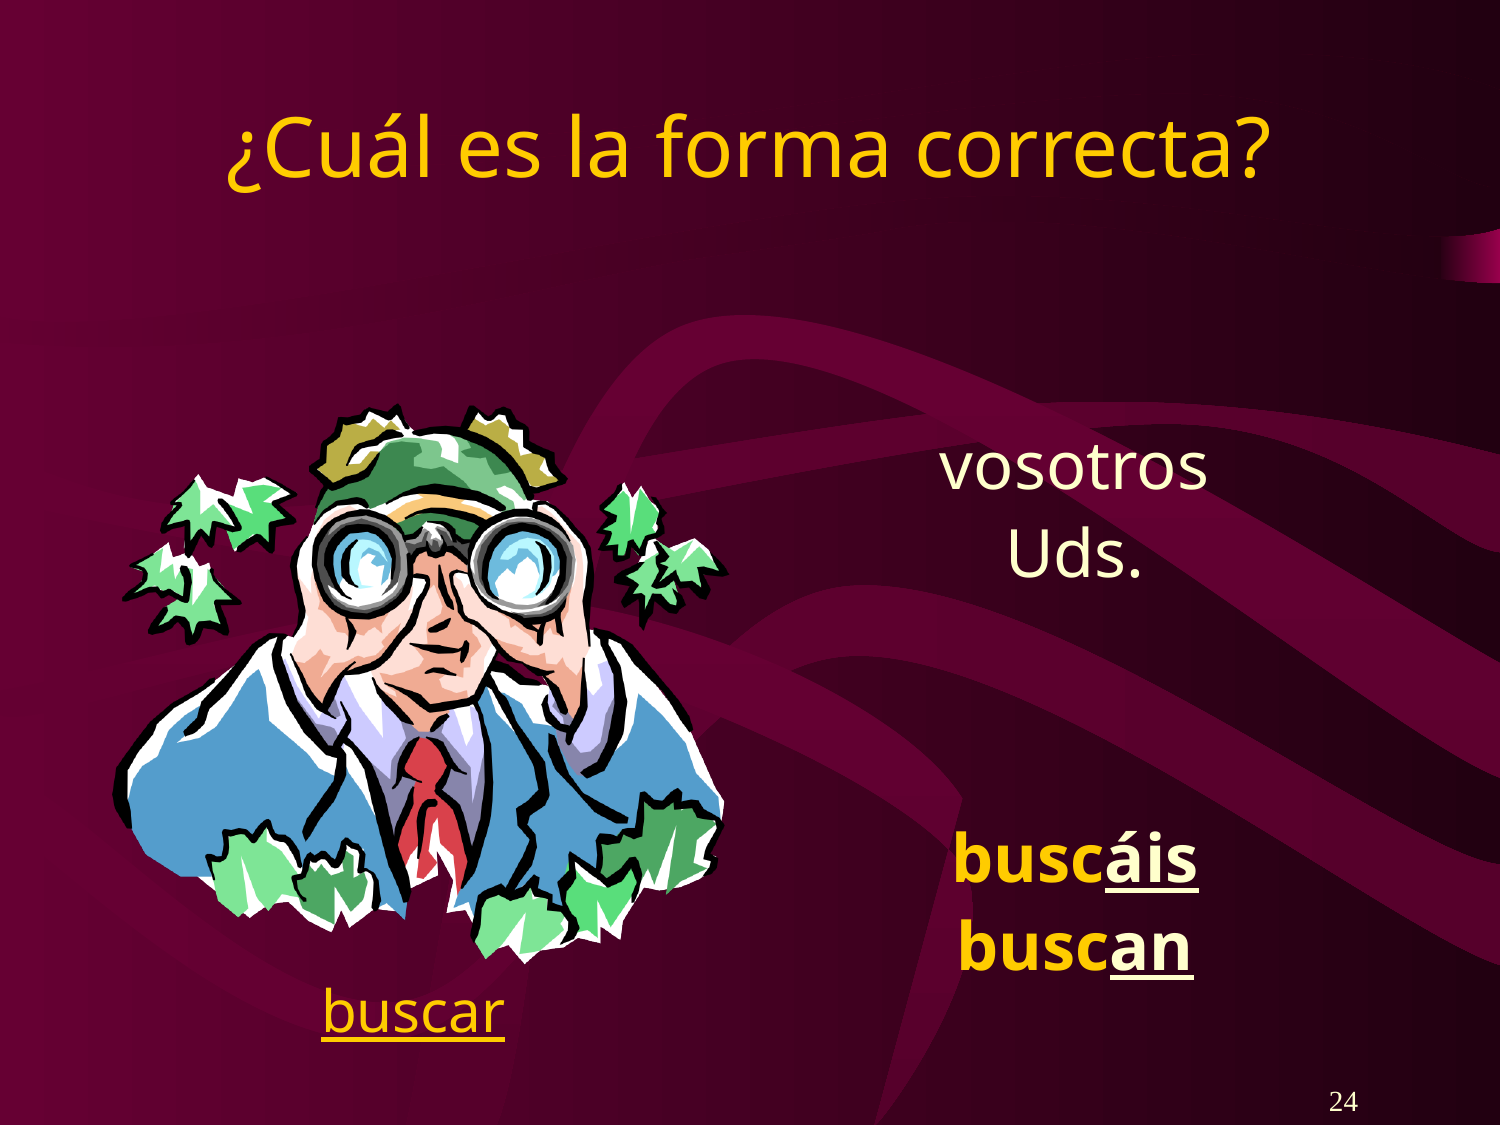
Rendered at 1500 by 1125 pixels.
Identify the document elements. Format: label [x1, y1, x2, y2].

text_box [0, 0, 1500, 1125]
picture [112, 399, 734, 970]
